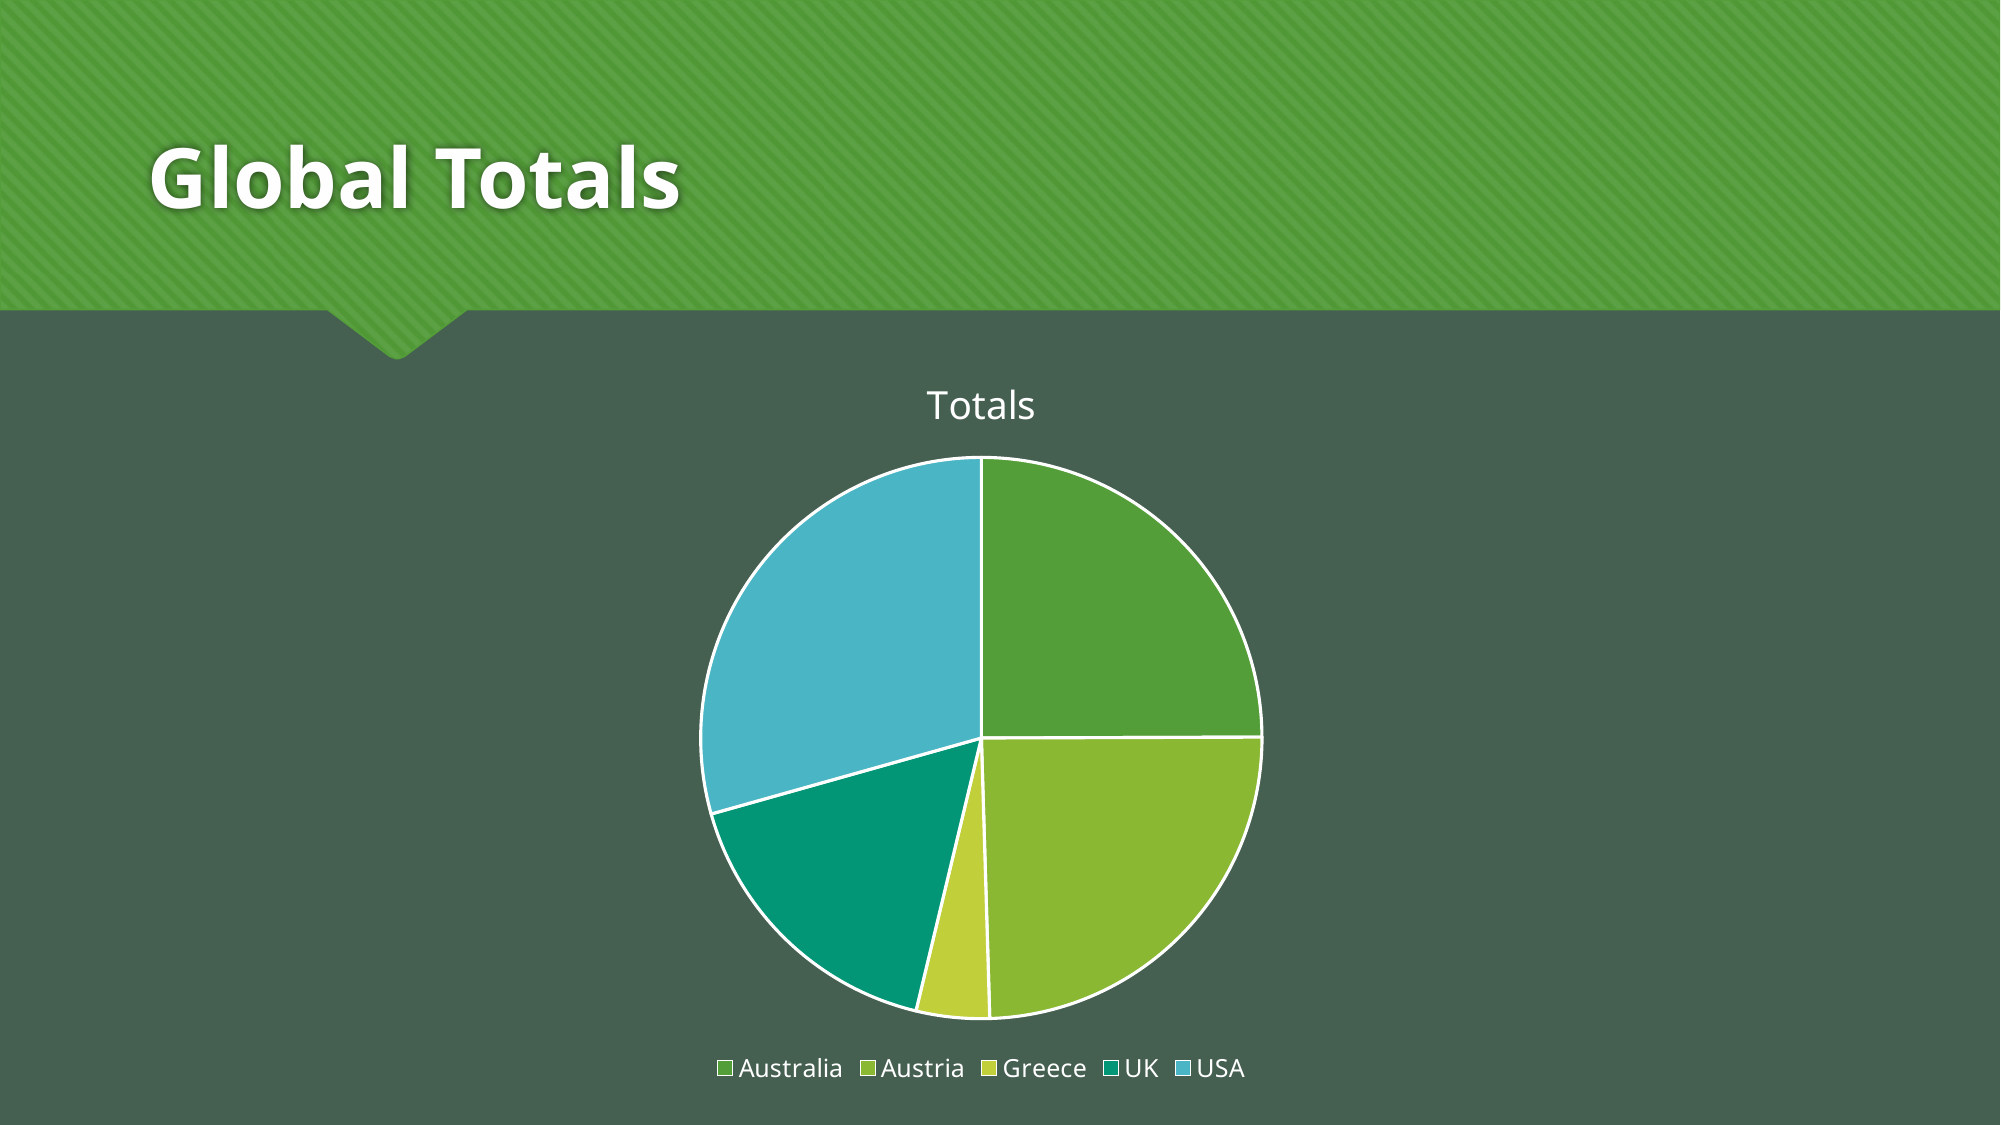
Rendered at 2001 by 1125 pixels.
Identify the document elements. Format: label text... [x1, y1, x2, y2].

title Global Totals [132, 73, 1868, 233]
chart [408, 342, 1555, 1092]
